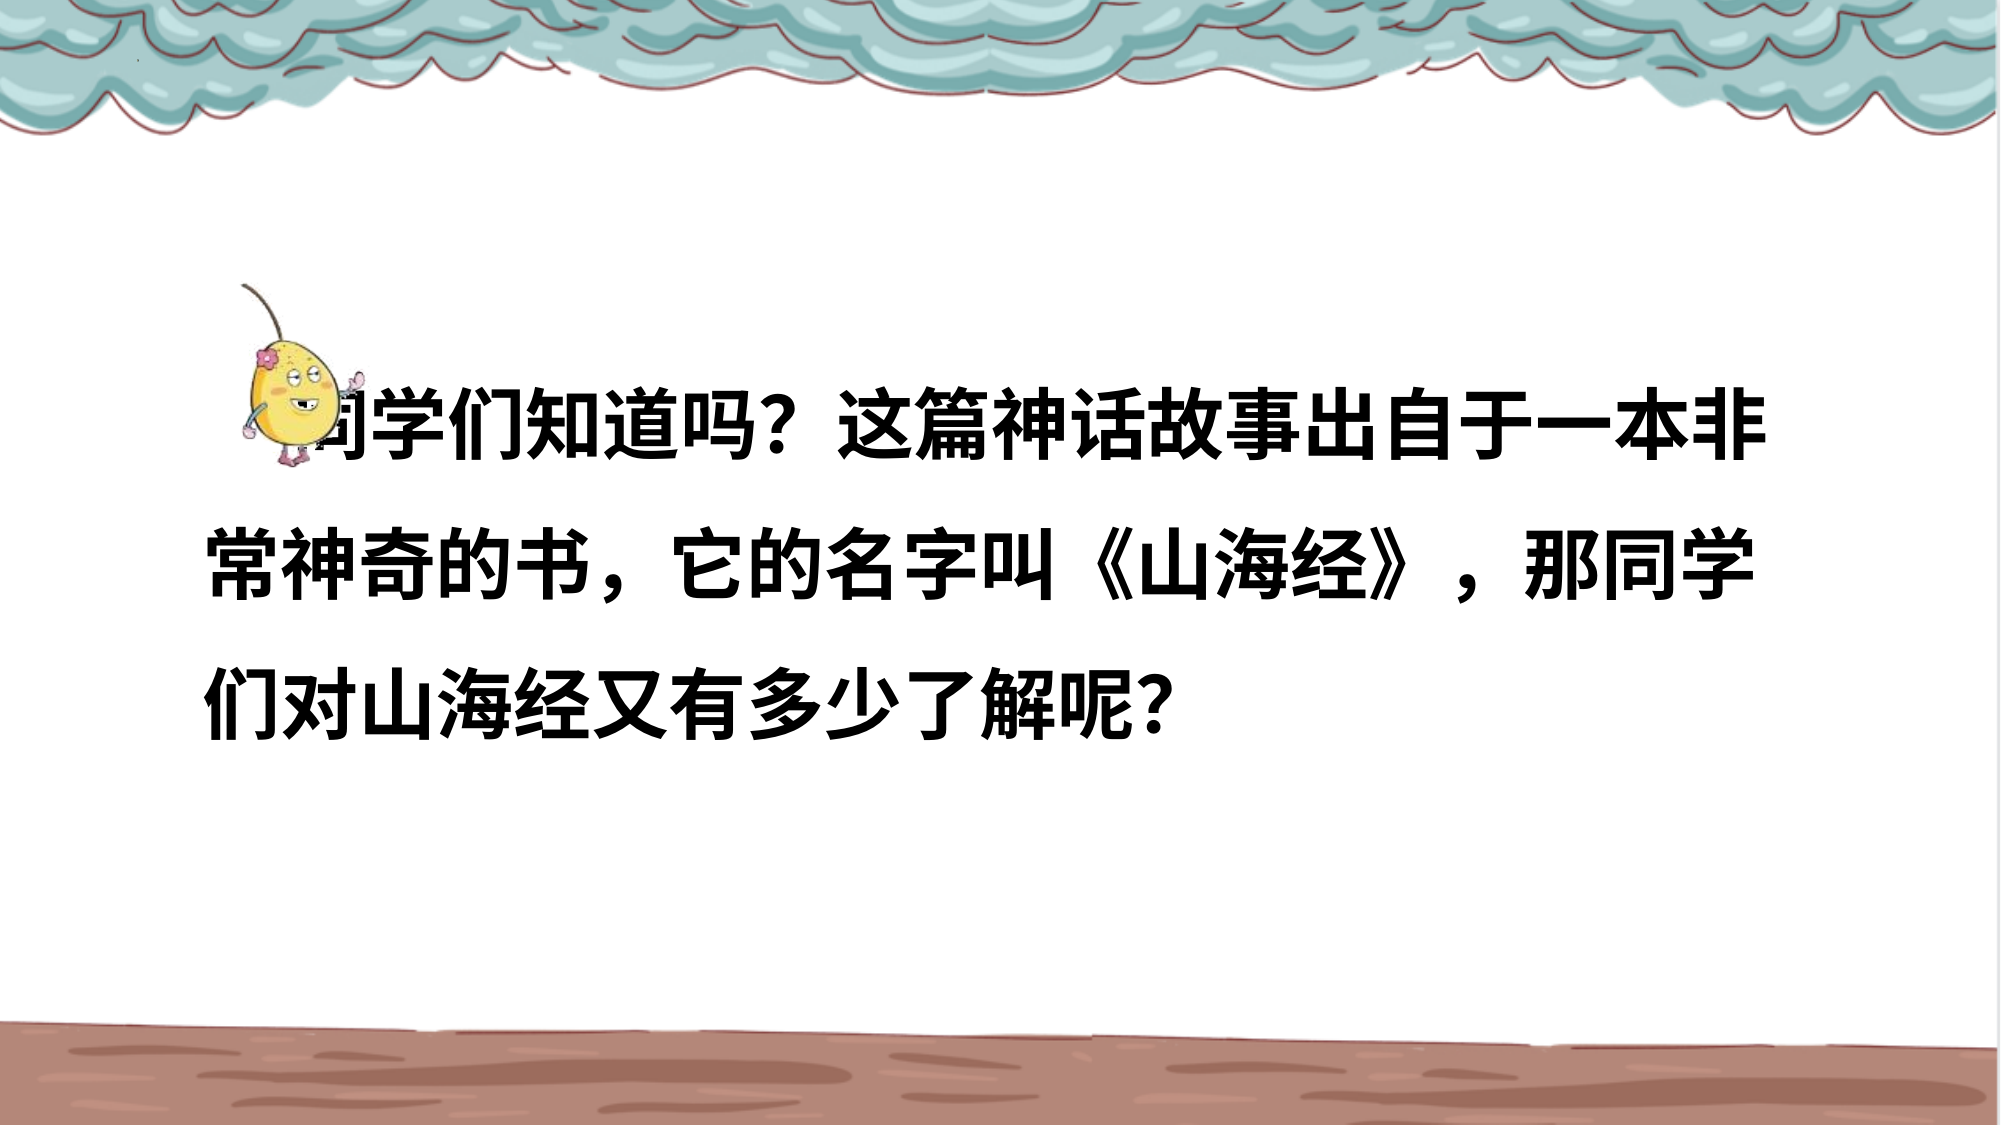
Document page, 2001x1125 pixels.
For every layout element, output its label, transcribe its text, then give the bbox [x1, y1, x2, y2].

text_box 同学们知道吗？这篇神话故事出自于一本非常神奇的书，它的名字叫《山海经》，那同学们对山海经又有多少了解呢？ [187, 321, 1841, 757]
picture [0, 0, 2001, 1125]
